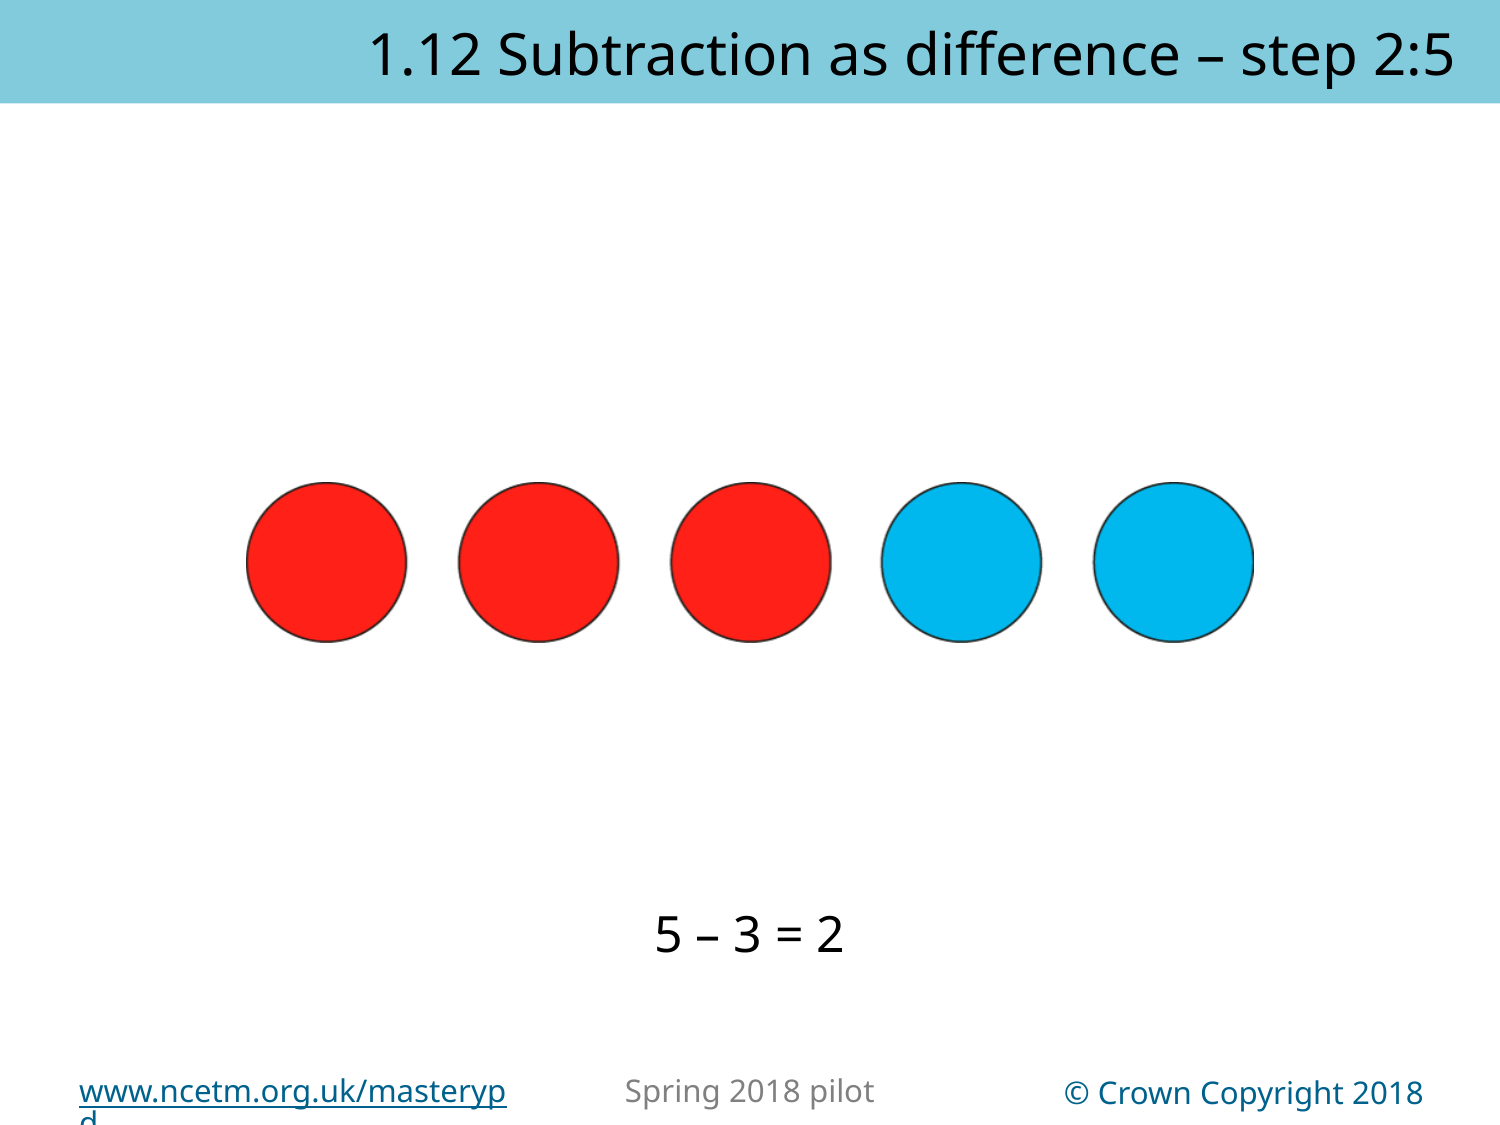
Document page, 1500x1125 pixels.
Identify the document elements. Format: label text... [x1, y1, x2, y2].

picture [246, 481, 837, 644]
text_box 5 – 3 = 2 [639, 894, 861, 970]
picture [871, 481, 1254, 644]
list 1.12 Subtraction as difference – step 2:5 [0, 0, 1500, 104]
